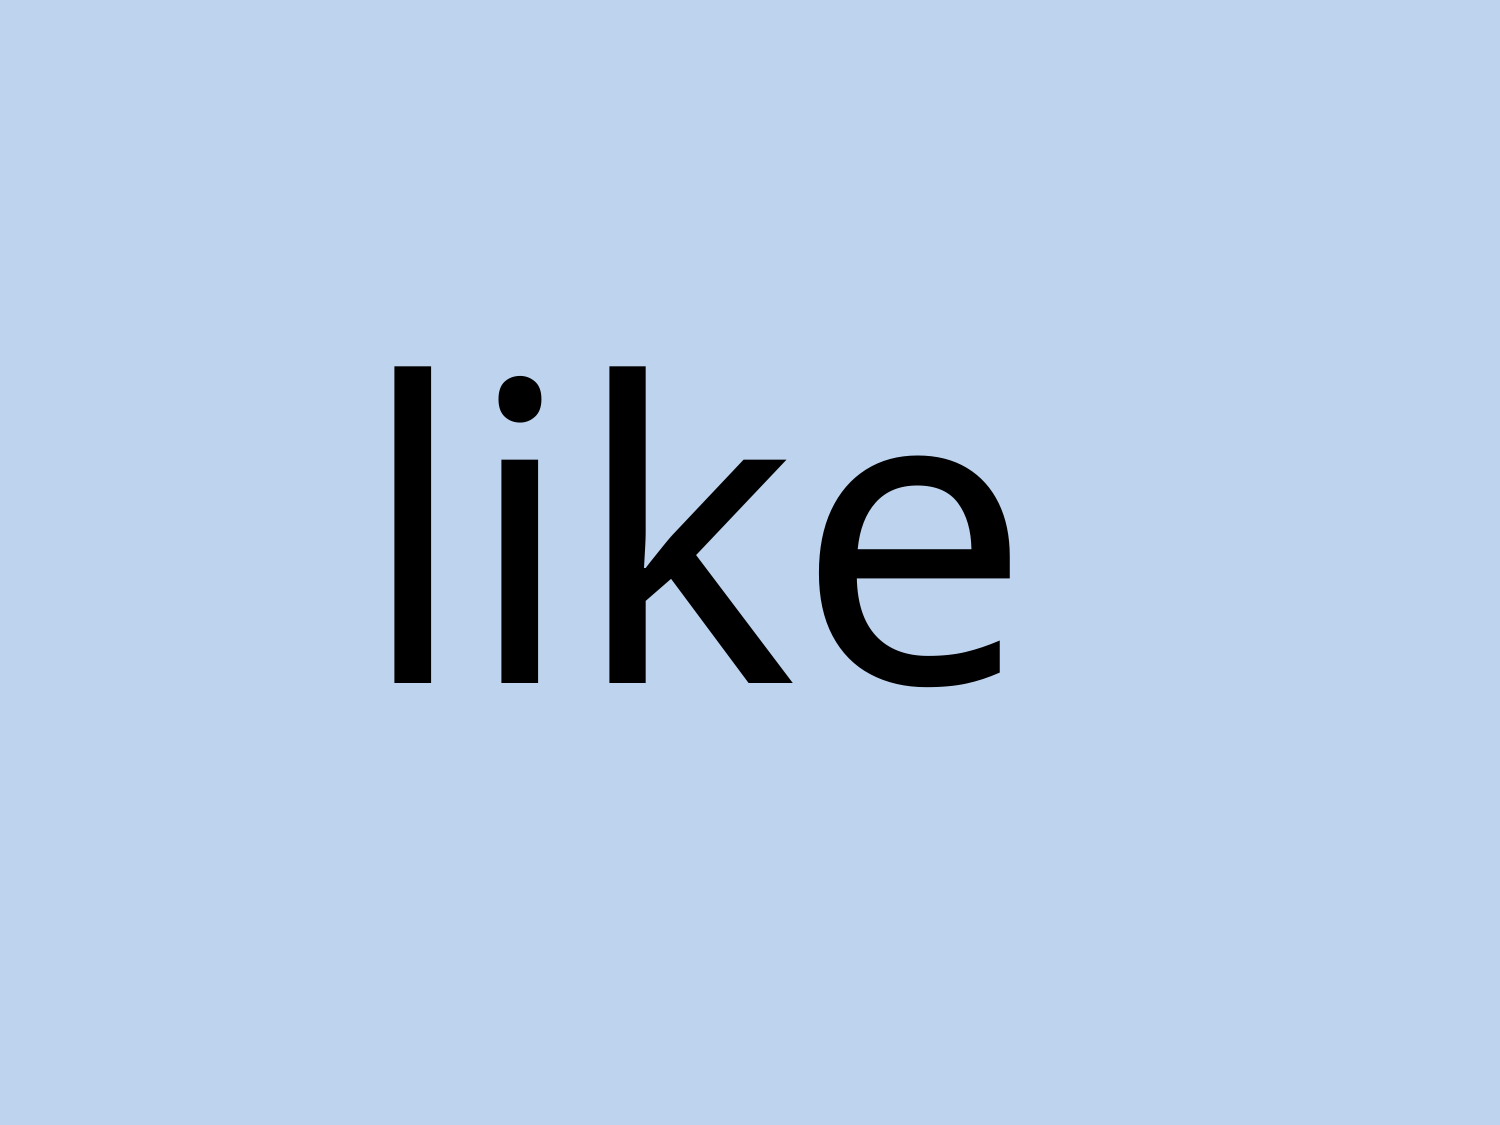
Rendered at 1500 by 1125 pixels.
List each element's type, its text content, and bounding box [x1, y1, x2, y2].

text_box like [41, 259, 1459, 775]
